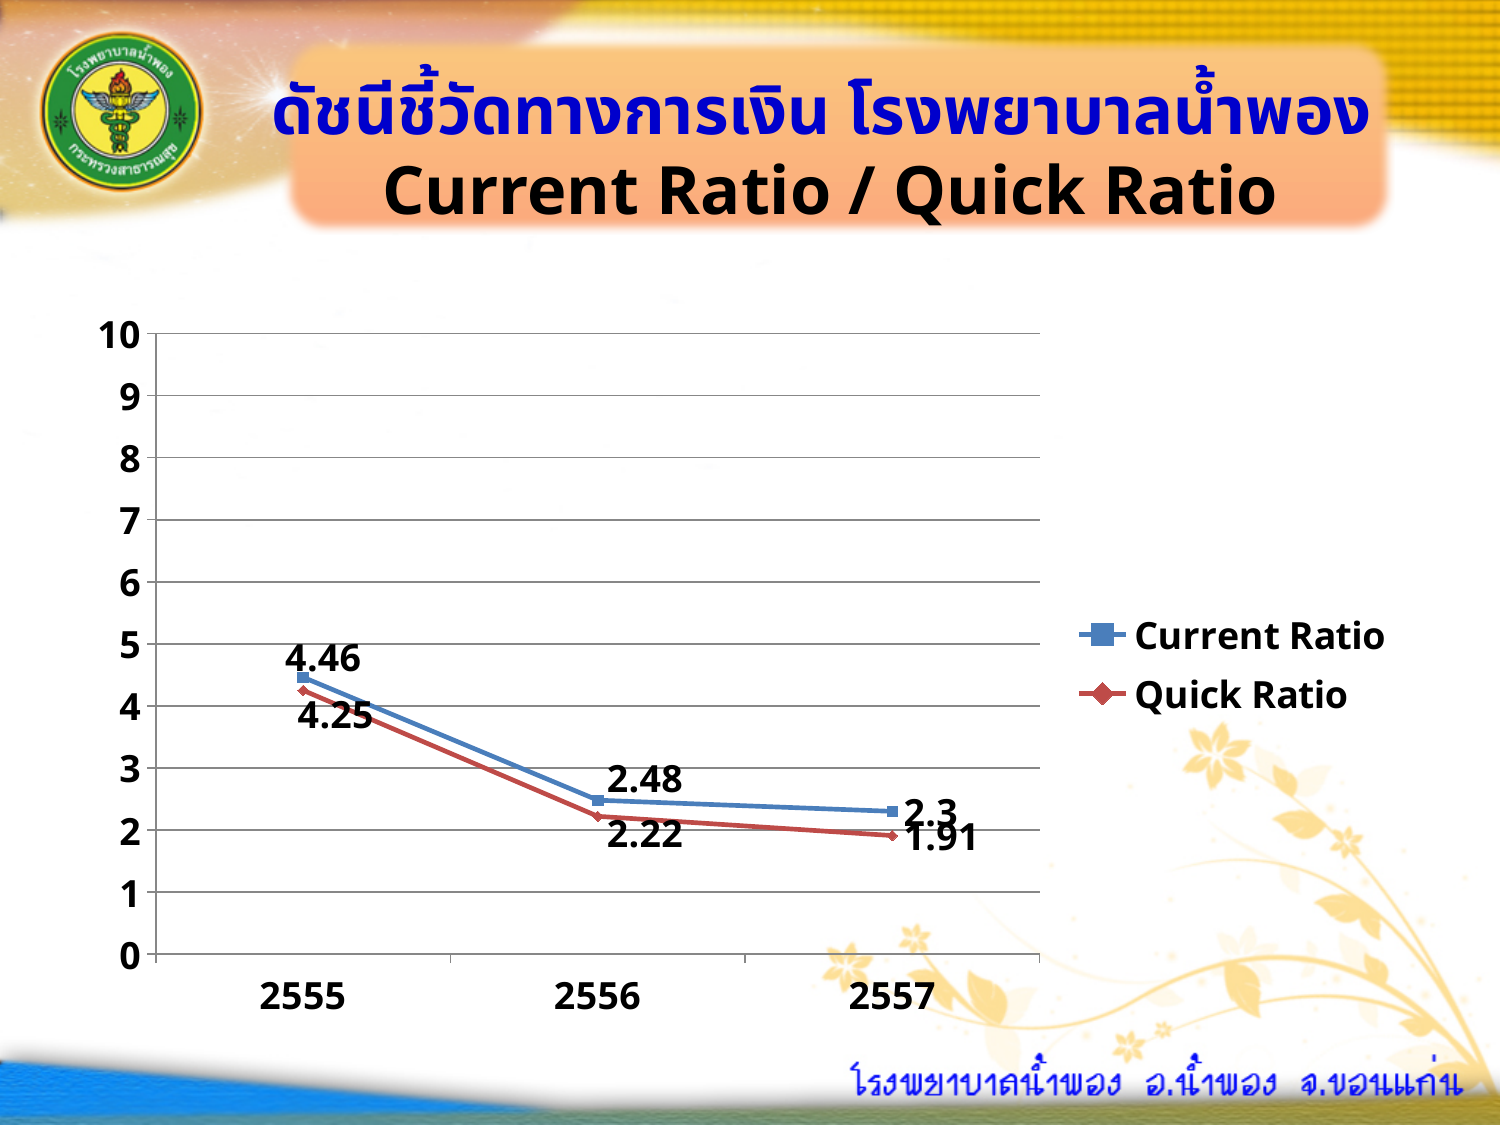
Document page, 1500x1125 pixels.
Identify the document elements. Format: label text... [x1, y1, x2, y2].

text_box [297, 50, 1381, 93]
picture [0, 0, 1500, 1125]
title ดัชนีชี้วัดทางการเงิน โรงพยาบาลน้ำพอง Current Ratio / Quick Ratio [164, 93, 1500, 282]
chart [70, 292, 1421, 1036]
